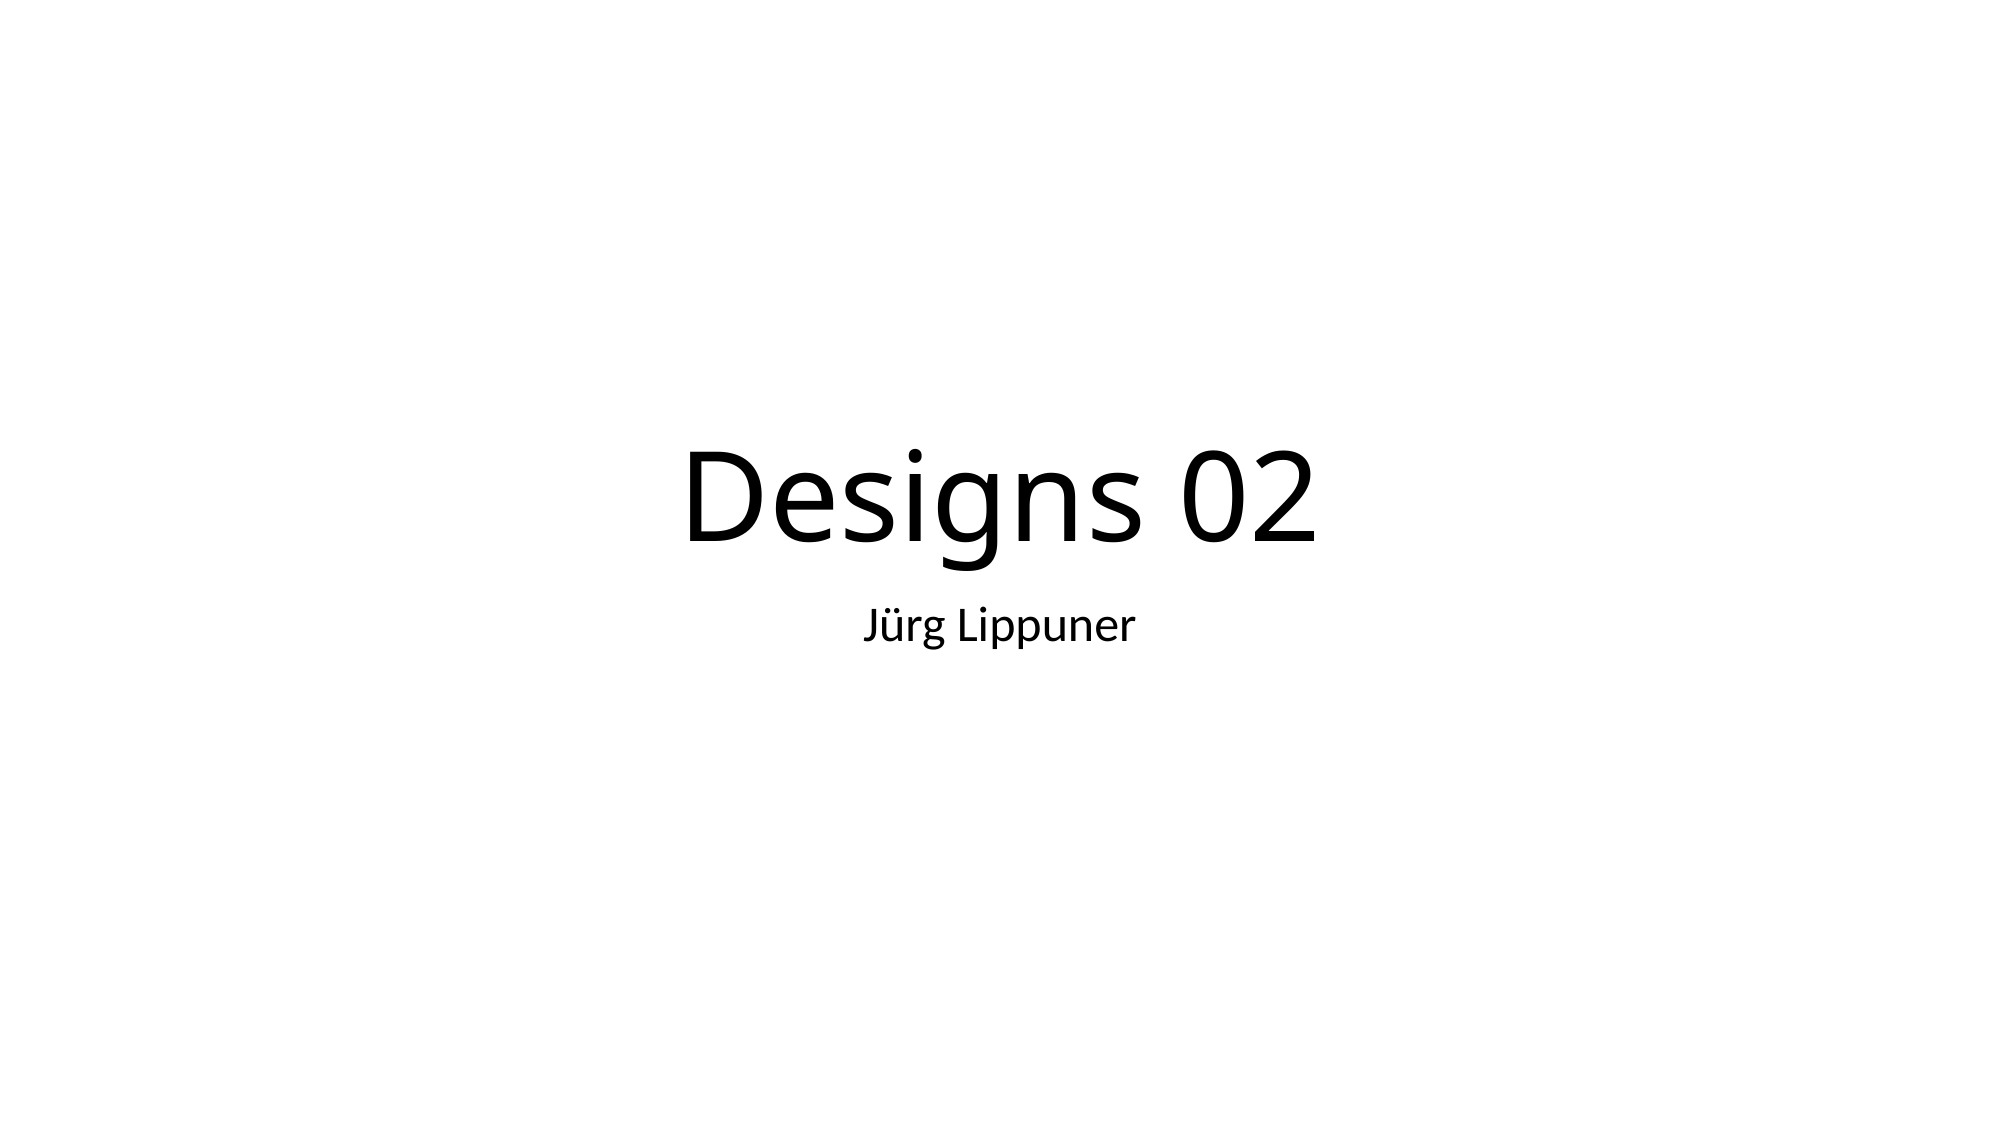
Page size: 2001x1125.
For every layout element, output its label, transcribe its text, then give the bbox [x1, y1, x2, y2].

title Designs 02 [249, 184, 1750, 576]
subtitle Jürg Lippuner [249, 590, 1750, 863]
